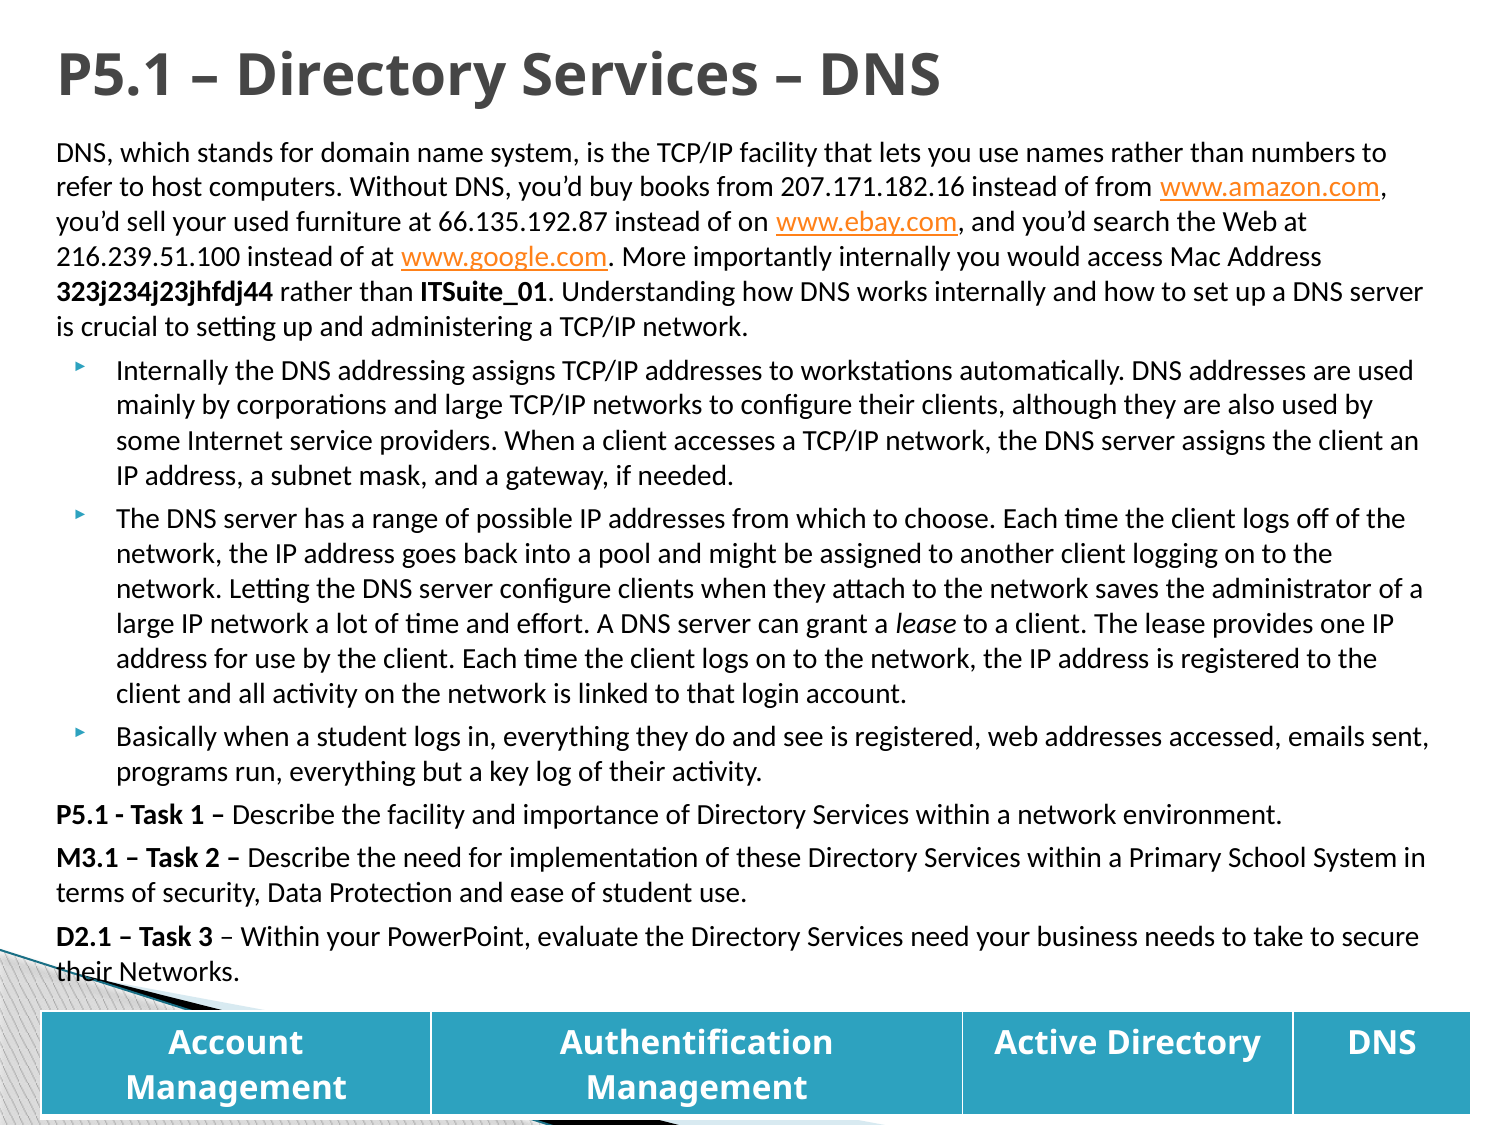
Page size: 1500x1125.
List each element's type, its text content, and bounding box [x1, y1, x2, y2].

table_header Account Management [42, 1012, 430, 1114]
title P5.1 – Directory Services – DNS [41, 7, 1459, 138]
table_header Authentification Management [432, 1012, 962, 1114]
list DNS, which stands for domain name system, is the TCP/IP facility that lets you use names rather than numbers to refer to host computers. Without DNS, you’d buy books from 207.171.182.16 instead of from www.amazon.com, you’d sell your used furniture at 66.135.192.87 instead of on www.ebay.com, and you’d search the Web at 216.239.51.100 instead of at www.google.com. More importantly internally you would access Mac Address 323j234j23jhfdj44 rather than ITSuite_01. Understanding how DNS works internally and how to set up a DNS server is crucial to setting up and administering a TCP/IP network. Internally the DNS addressing assigns TCP/IP addresses to workstations automatically. DNS addresses are used mainly by corporations and large TCP/IP networks to configure their clients, although they are also used by some Internet service providers. When a client accesses a TCP/IP network, the DNS server assigns the client an IP address, a subnet mask, and a gateway, if needed. The DNS server has a range of possible IP addresses from which to choose. Each time the client logs off of the network, the IP address goes back into a pool and might be assigned to another client logging on to the network. Letting the DNS server configure clients when they attach to the network saves the administrator of a large IP network a lot of time and effort. A DNS server can grant a lease to a client. The lease provides one IP address for use by the client. Each time the client logs on to the network, the IP address is registered to the client and all activity on the network is linked to that login account. Basically when a student logs in, everything they do and see is registered, web addresses accessed, emails sent, programs run, everything but a key log of their activity. P5.1 - Task 1 – Describe the facility and importance of Directory Services within a network environment. M3.1 – Task 2 – Describe the need for implementation of these Directory Services within a Primary School System in terms of security, Data Protection and ease of student use. D2.1 – Task 3 – Within your PowerPoint, evaluate the Directory Services need your business needs to take to secure their Networks. [41, 138, 1459, 1010]
table_header Active Directory [963, 1012, 1292, 1114]
table_header DNS [1294, 1012, 1470, 1114]
